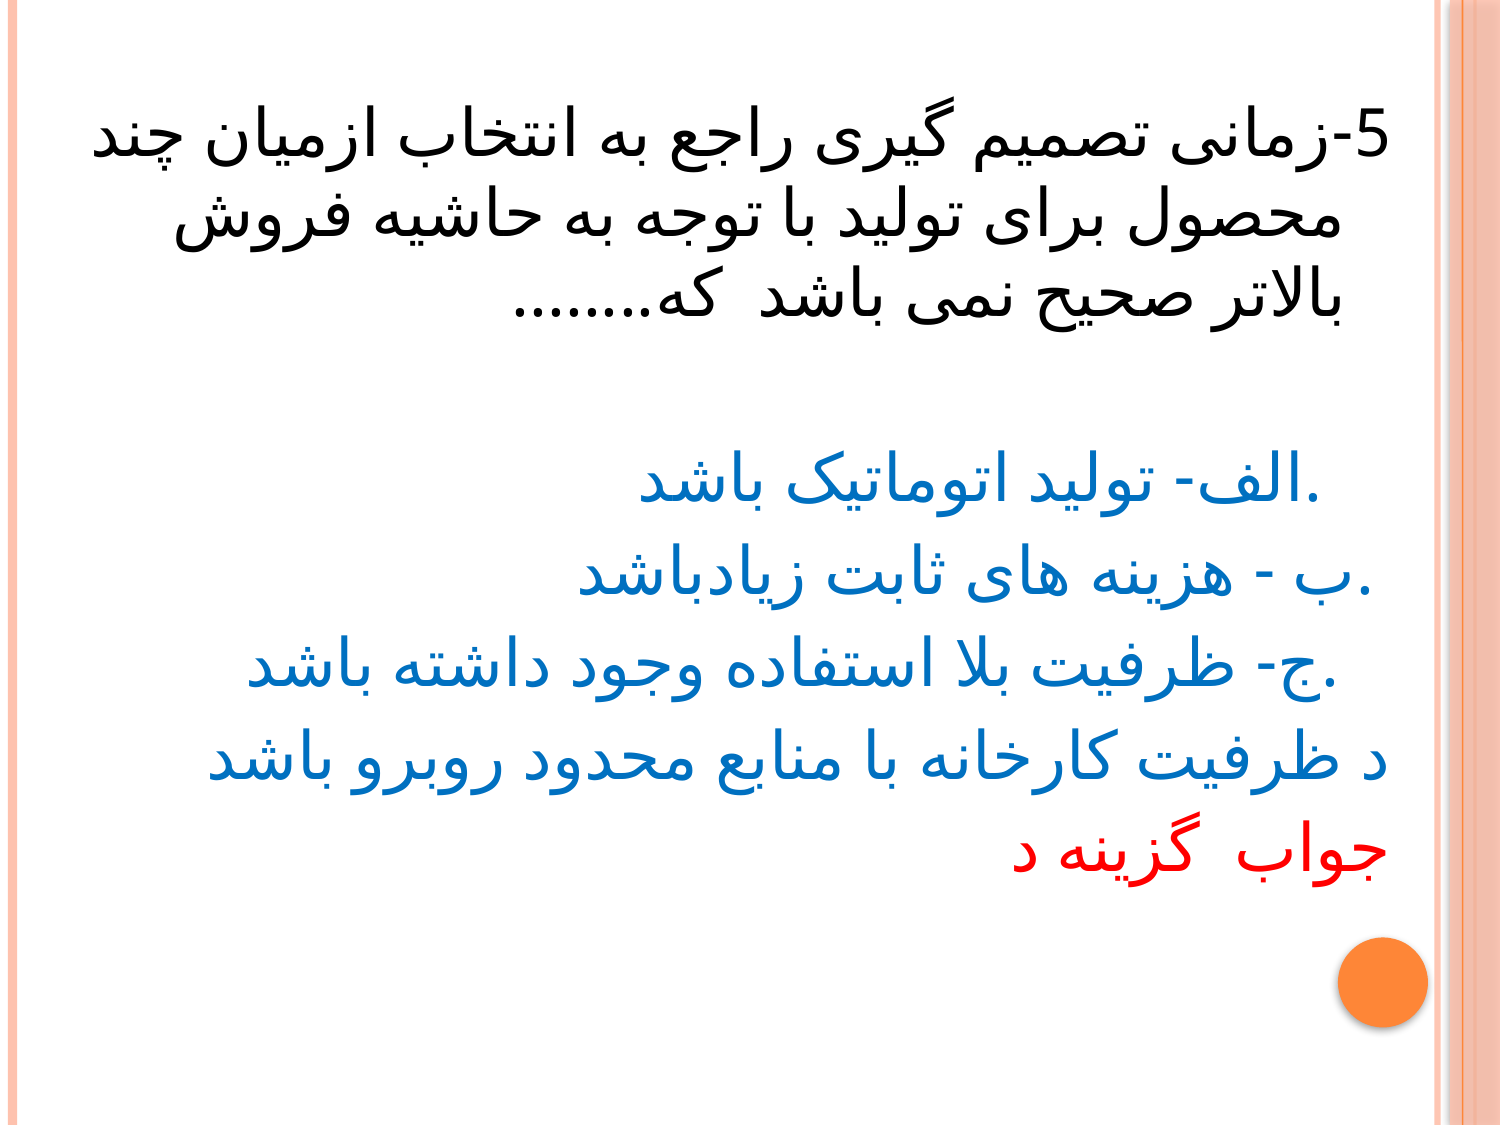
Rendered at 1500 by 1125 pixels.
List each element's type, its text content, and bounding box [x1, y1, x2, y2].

list 5-زمانی تصمیم گیری راجع به انتخاب ازمیان چند محصول برای تولید با توجه به حاشیه فروش بالاتر صحیح نمی باشد که........ الف- تولید اتوماتیک باشد. ب - هزینه های ثابت زیادباشد. ج- ظرفیت بلا استفاده وجود داشته باشد. د ظرفیت کارخانه با منابع محدود روبرو باشد جواب گزینه د [35, 82, 1407, 1062]
